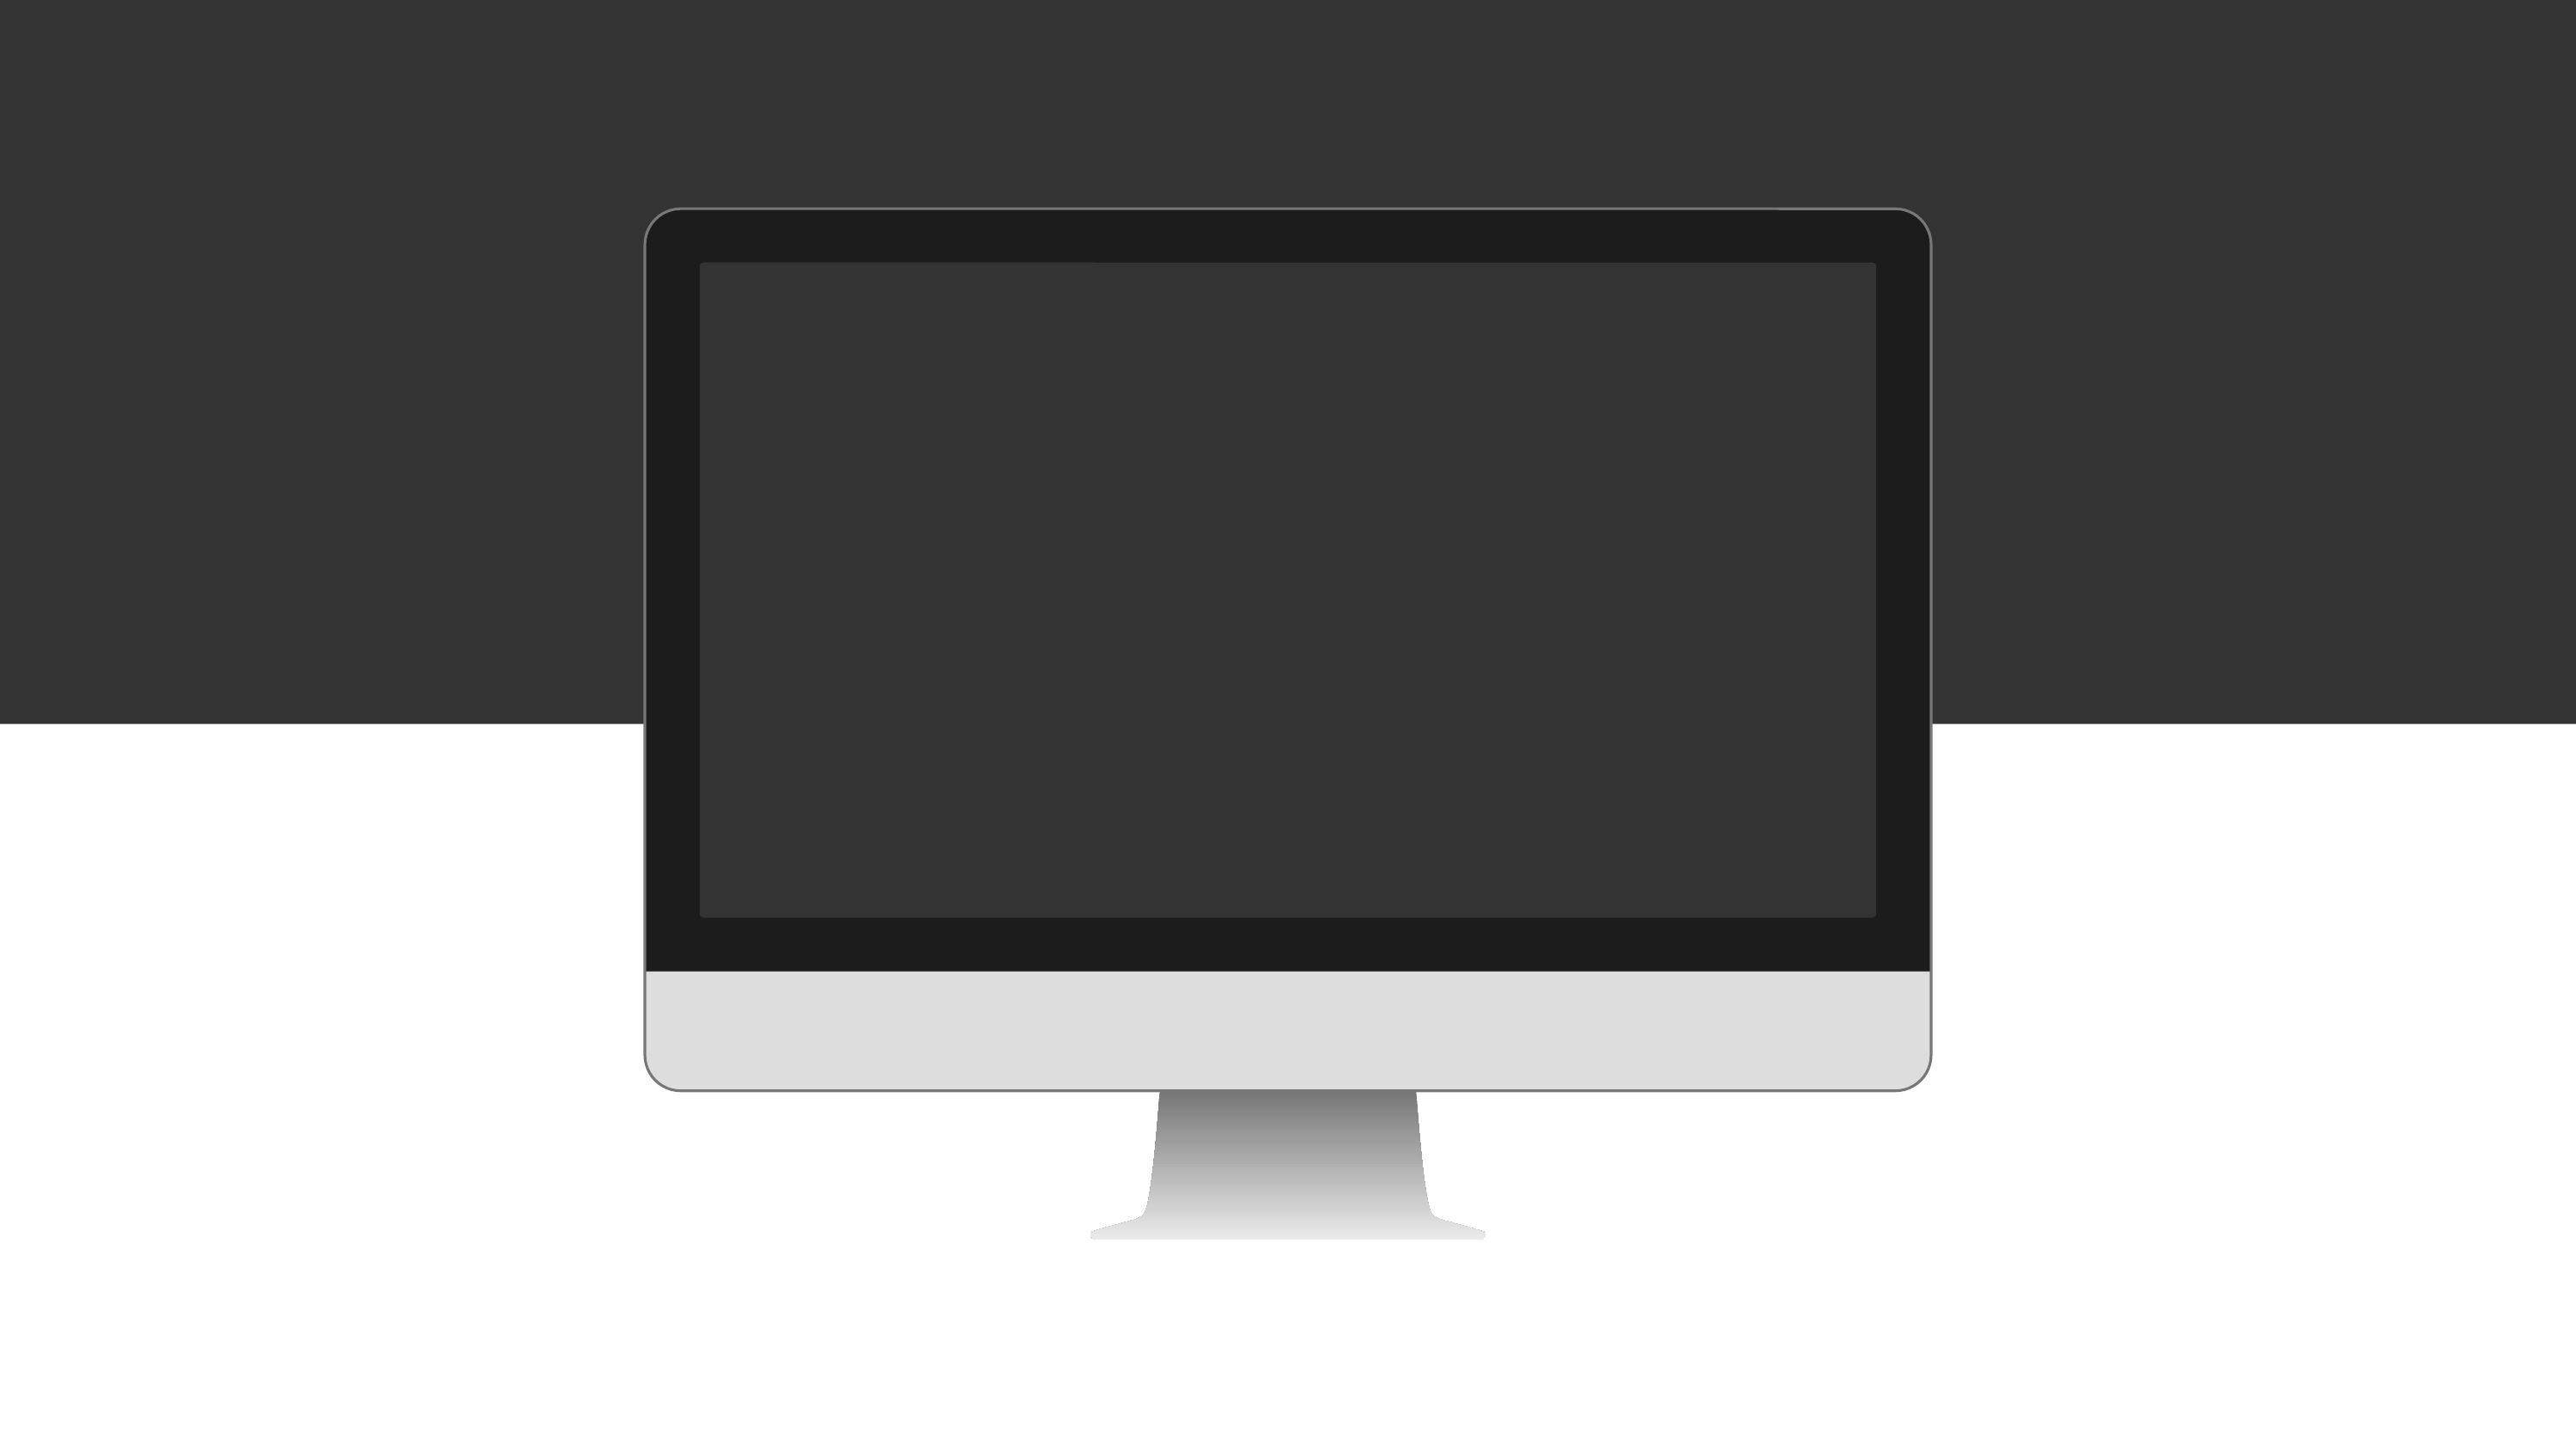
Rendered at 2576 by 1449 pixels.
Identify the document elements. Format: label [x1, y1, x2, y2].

text_box [645, 209, 1931, 1240]
